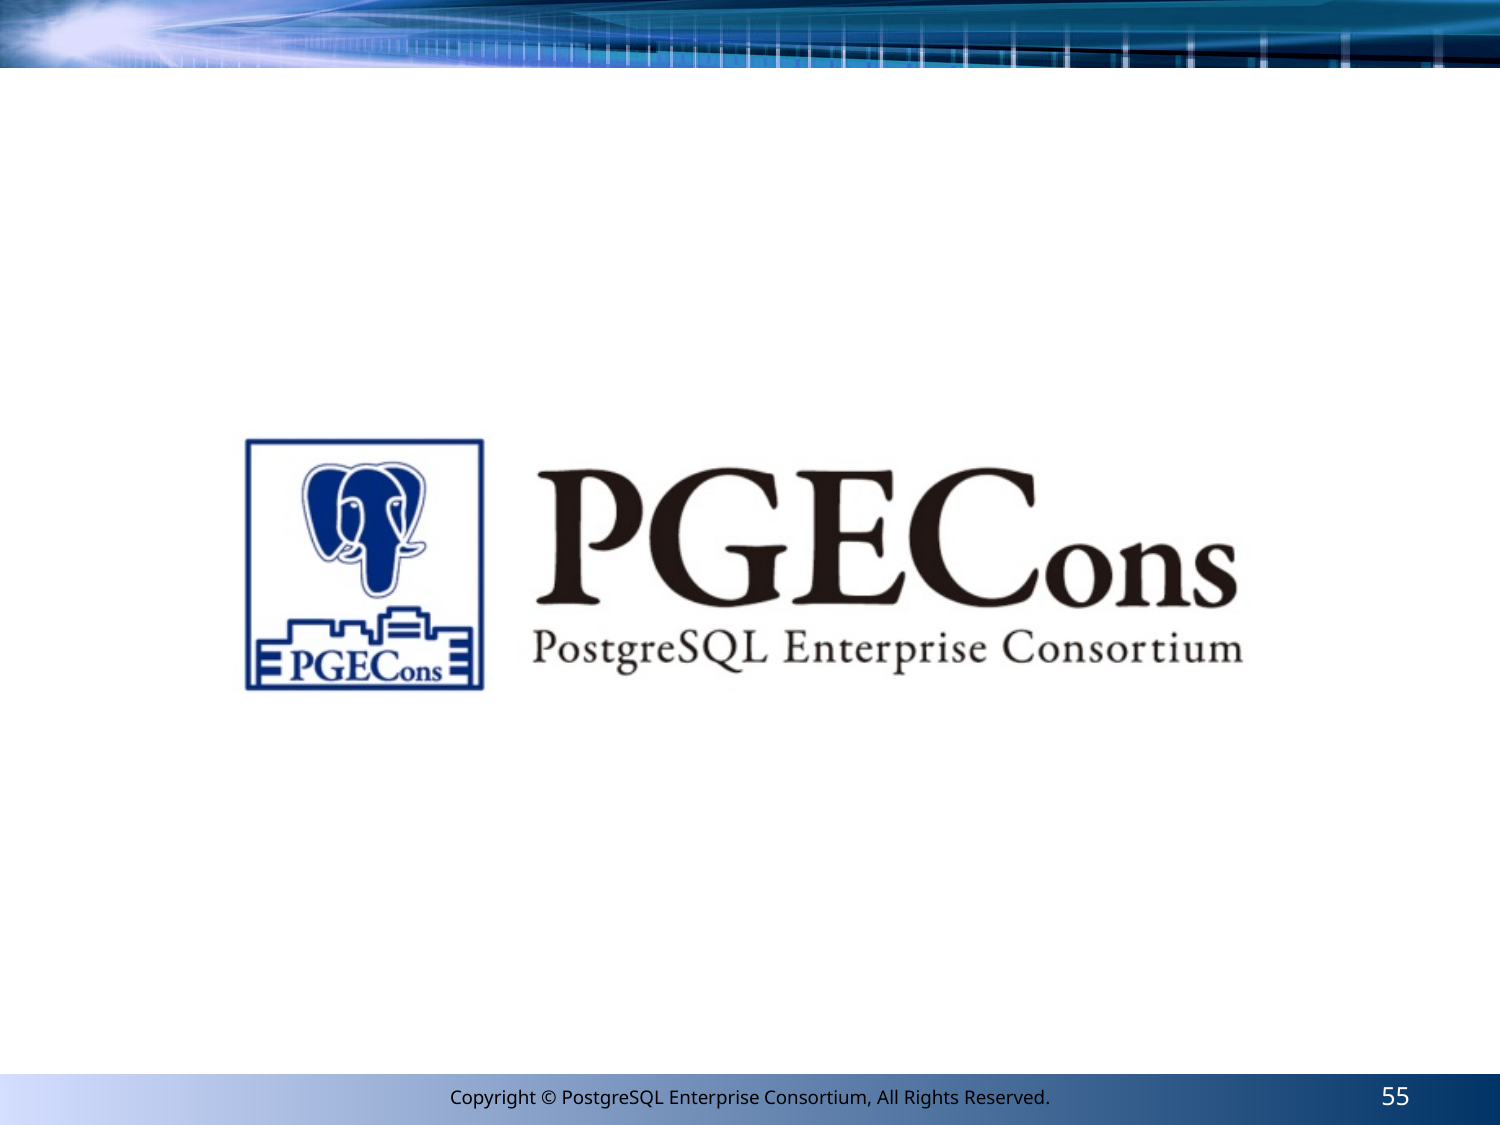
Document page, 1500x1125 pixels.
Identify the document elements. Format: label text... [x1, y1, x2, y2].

picture [206, 405, 1282, 725]
slide_number 55 [1074, 1074, 1426, 1123]
picture [0, 0, 1500, 68]
